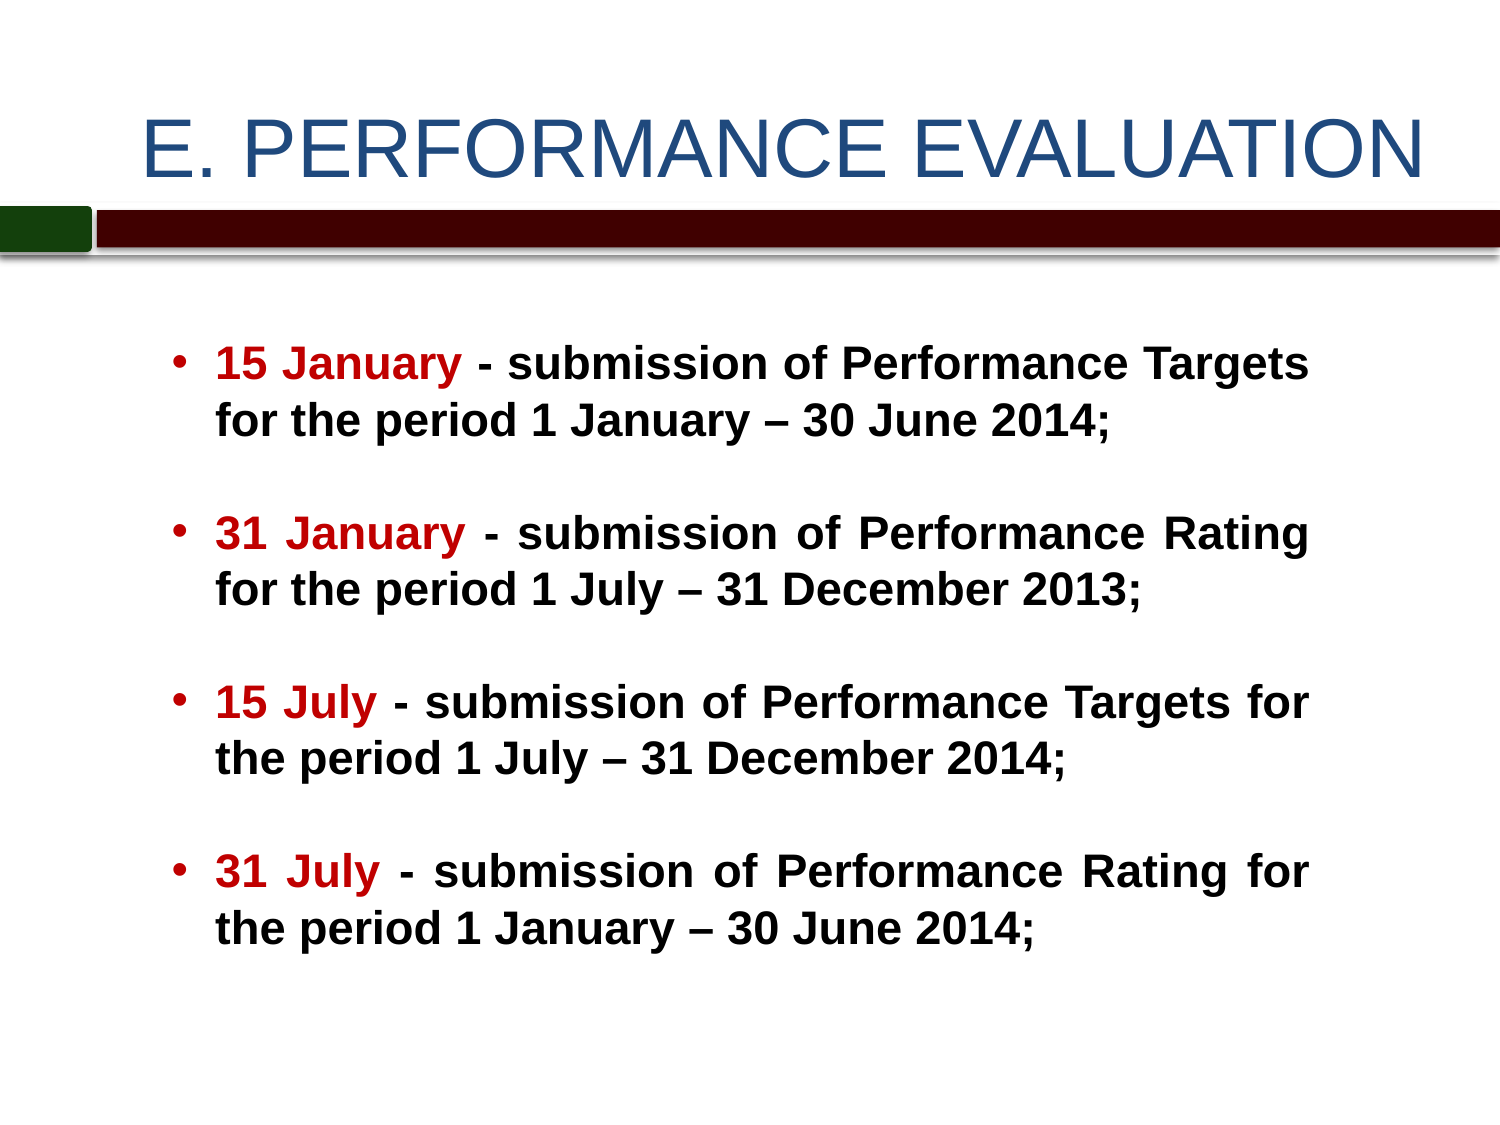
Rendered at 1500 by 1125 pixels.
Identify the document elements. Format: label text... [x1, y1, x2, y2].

text_box 15 January - submission of Performance Targets for the period 1 January – 30 June 2014; 31 January - submission of Performance Rating for the period 1 July – 31 December 2013; 15 July - submission of Performance Targets for the period 1 July – 31 December 2014; 31 July - submission of Performance Rating for the period 1 January – 30 June 2014; [158, 326, 1324, 961]
text_box E. PERFORMANCE EVALUATION [125, 62, 1463, 225]
title PERFORMACE TARGETS & PERFORMANCE RATING [100, 37, 1438, 200]
text_box [123, 237, 1388, 298]
